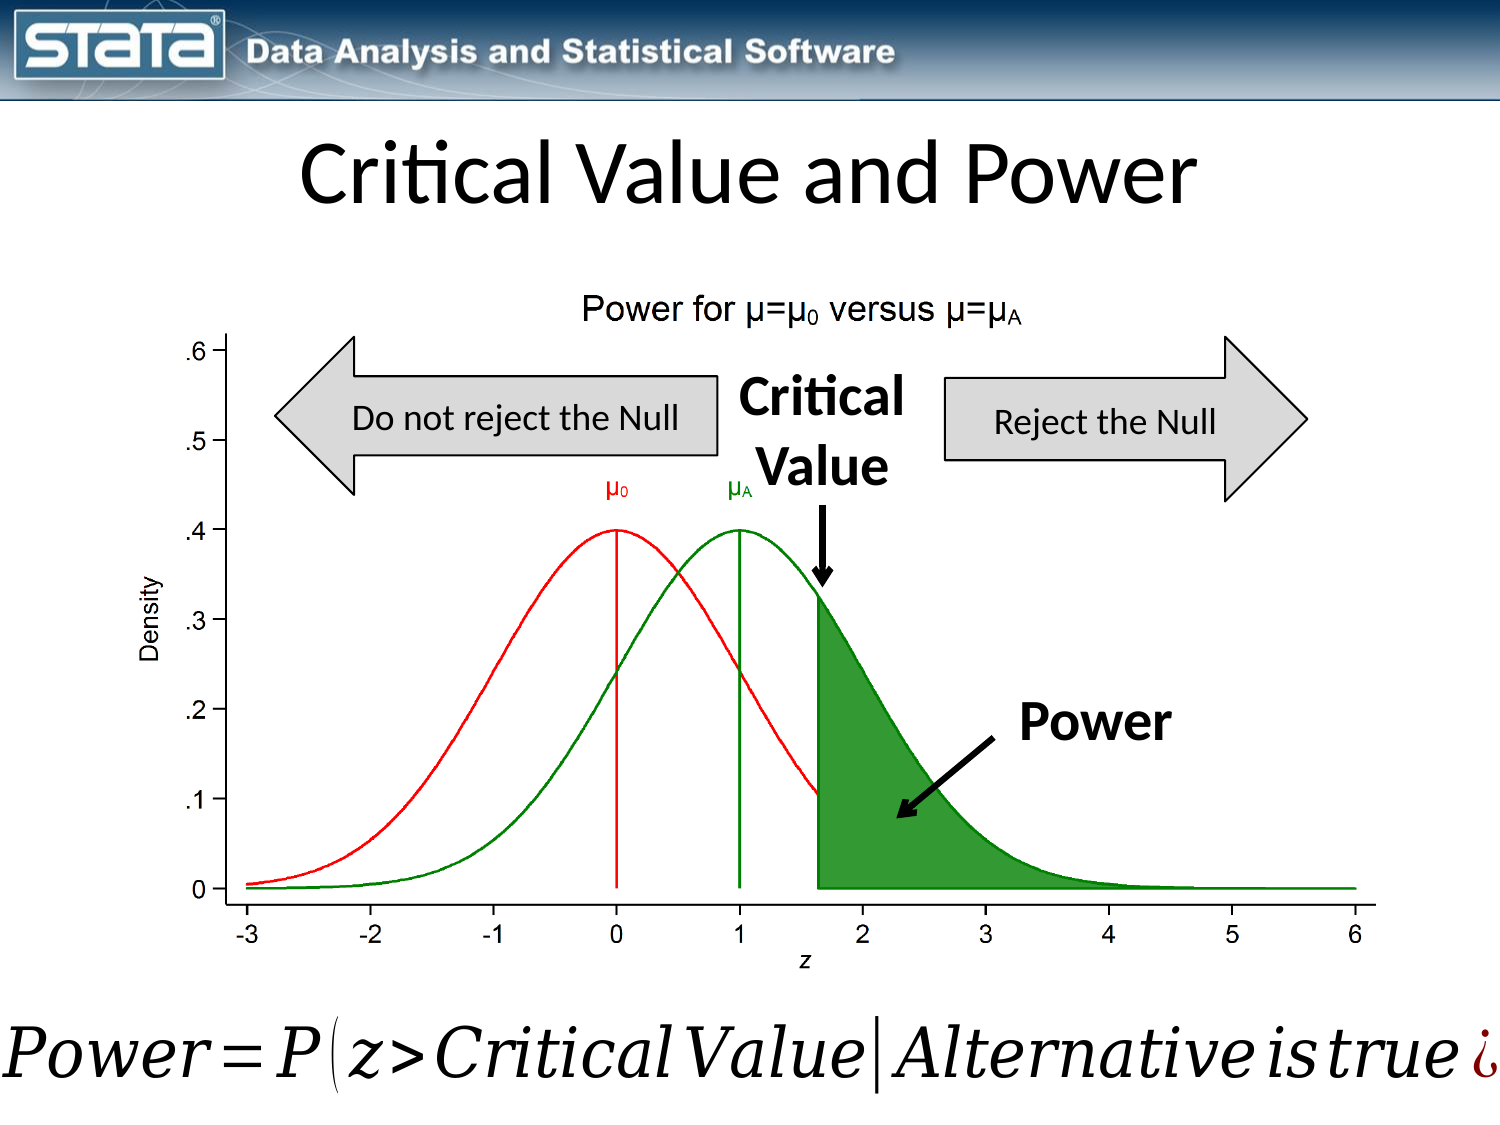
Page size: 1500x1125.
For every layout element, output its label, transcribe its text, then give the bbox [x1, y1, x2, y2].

picture [0, 0, 1500, 102]
title Critical Value and Power [75, 109, 1425, 233]
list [89, 262, 1411, 1006]
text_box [895, 737, 994, 819]
